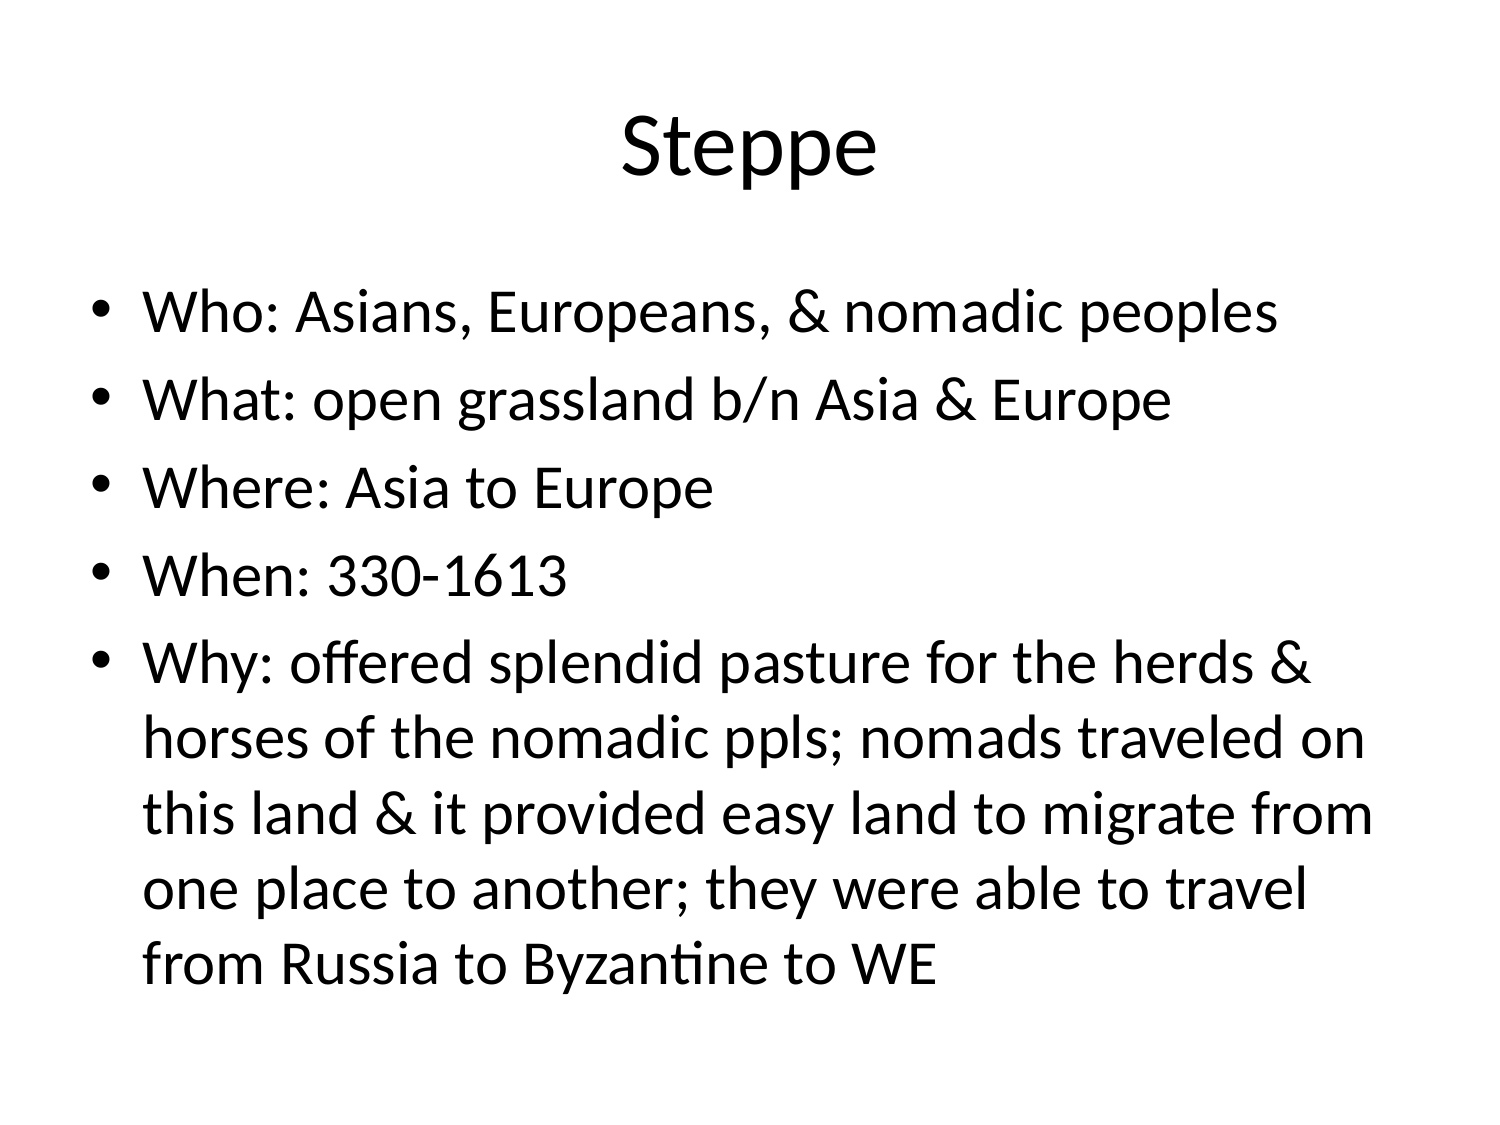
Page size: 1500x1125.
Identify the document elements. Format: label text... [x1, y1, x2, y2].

title Steppe [75, 45, 1425, 233]
list Who: Asians, Europeans, & nomadic peoples What: open grassland b/n Asia & Europe Where: Asia to Europe When: 330-1613 Why: offered splendid pasture for the herds & horses of the nomadic ppls; nomads traveled on this land & it provided easy land to migrate from one place to another; they were able to travel from Russia to Byzantine to WE [75, 262, 1425, 1005]
